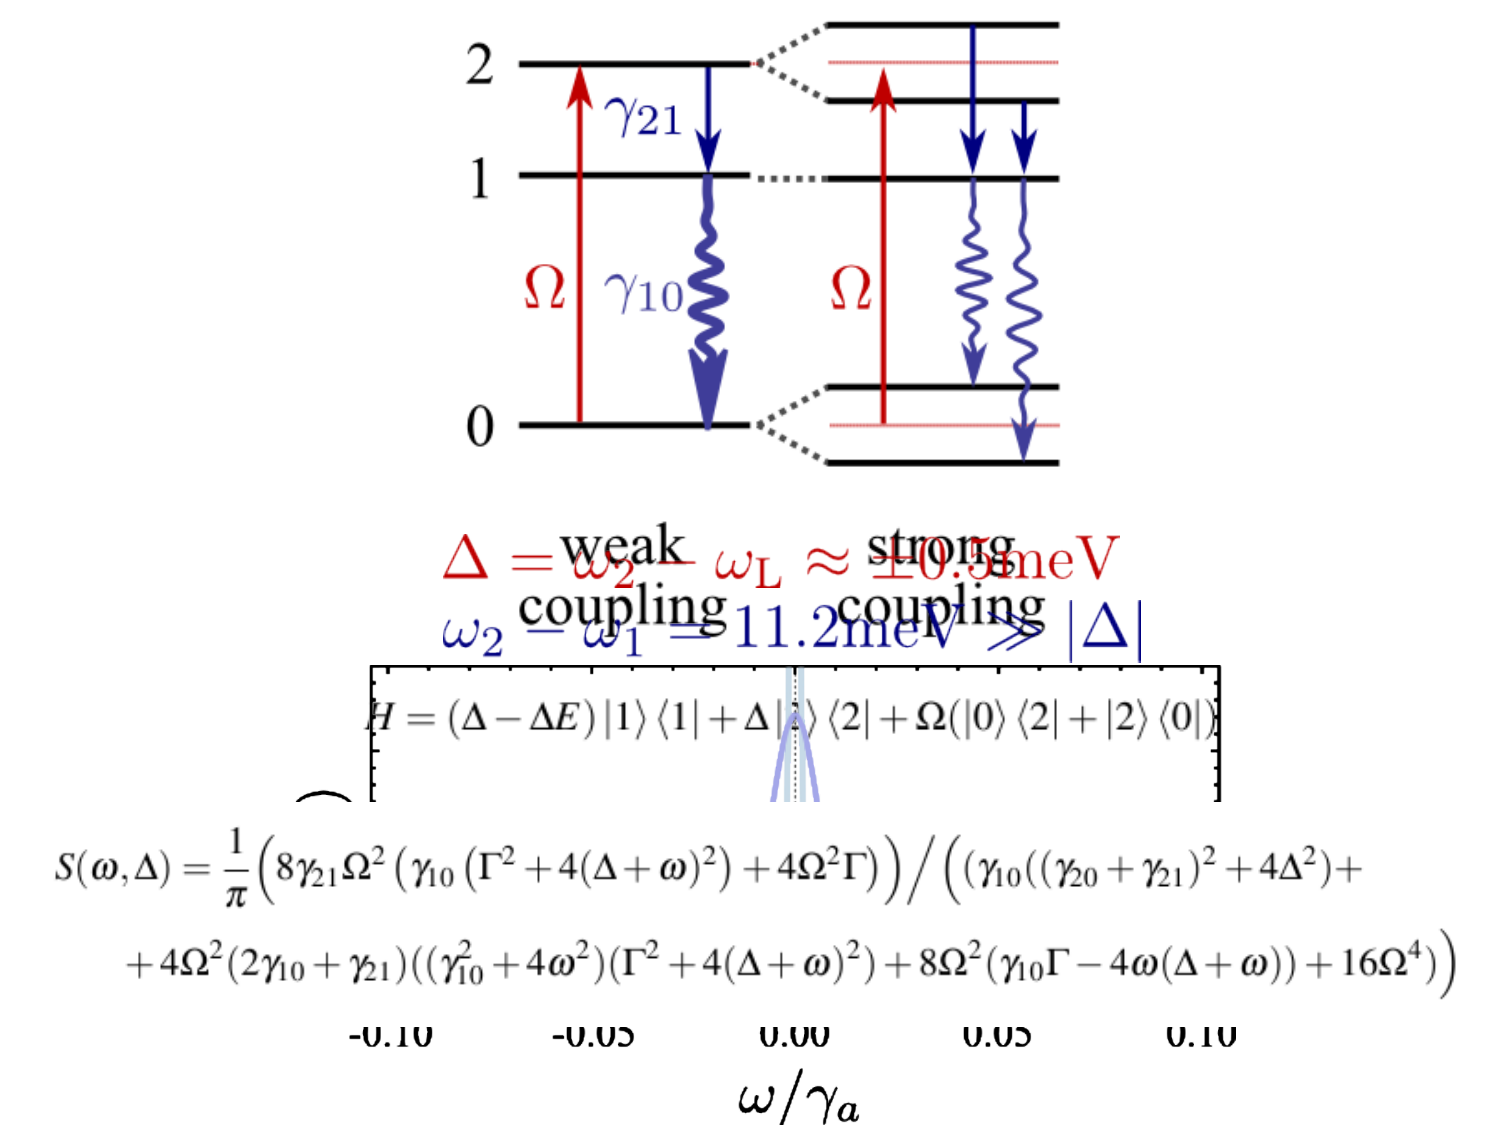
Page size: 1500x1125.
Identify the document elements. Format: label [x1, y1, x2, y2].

picture [22, 665, 1477, 1125]
picture [432, 0, 1141, 663]
